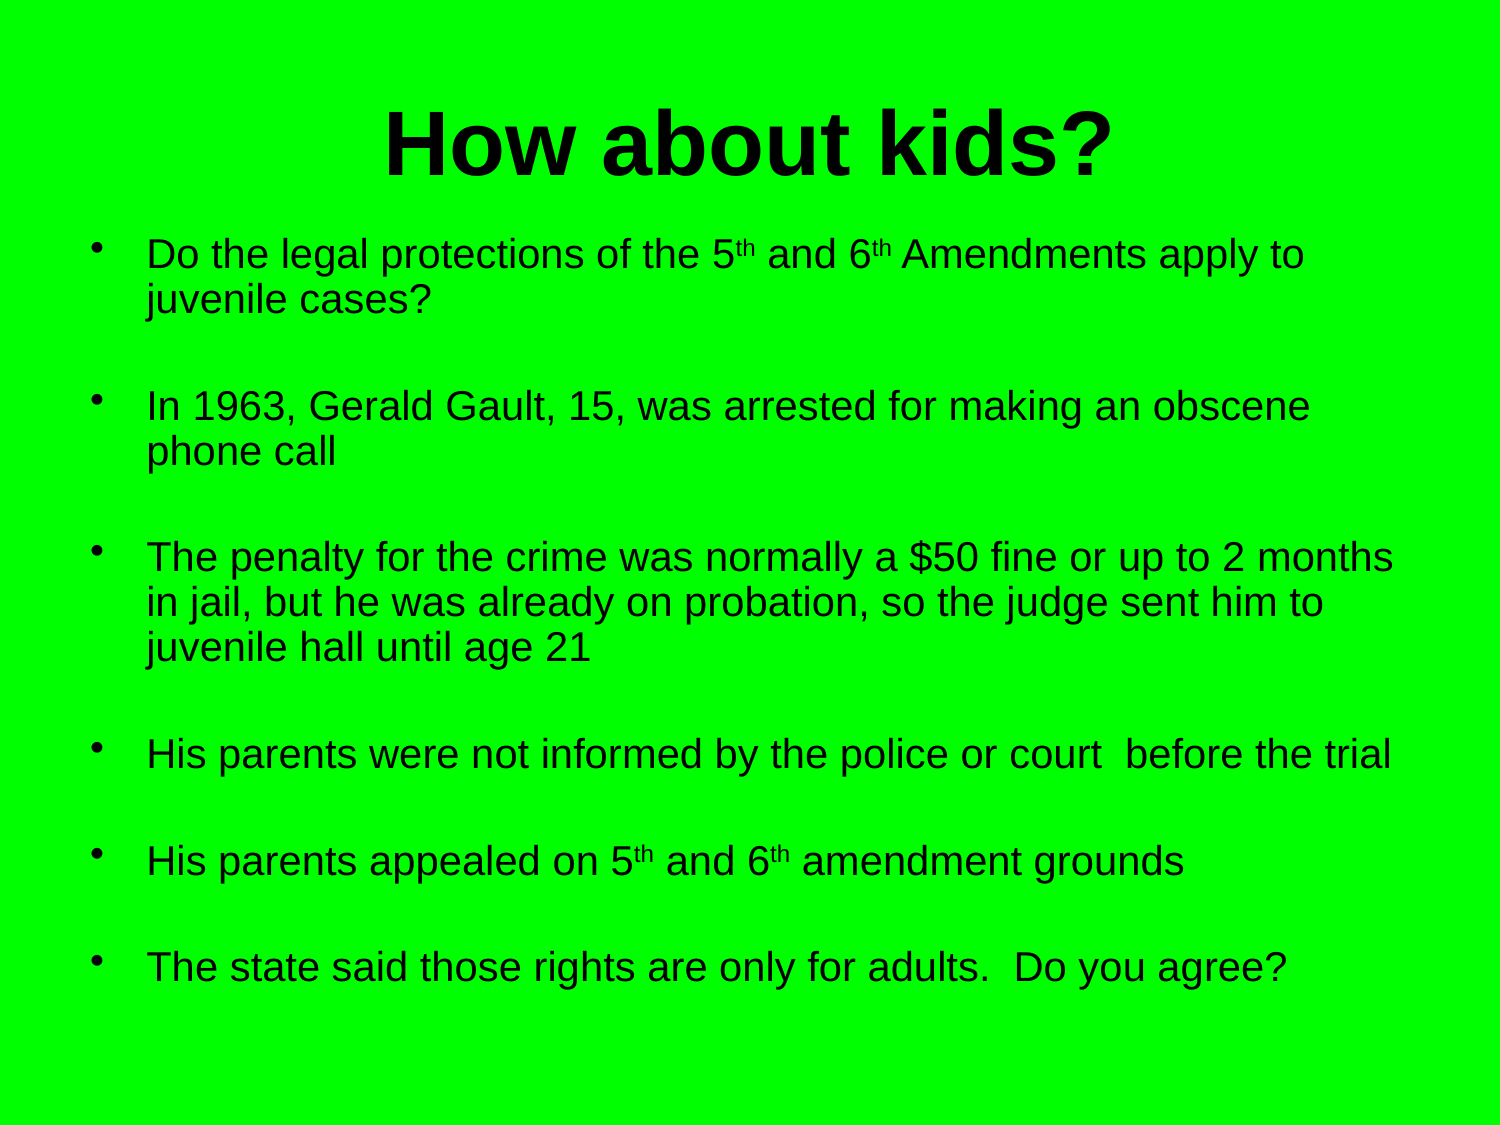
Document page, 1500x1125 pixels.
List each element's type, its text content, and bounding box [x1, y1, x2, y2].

list Do the legal protections of the 5th and 6th Amendments apply to juvenile cases? In 1963, Gerald Gault, 15, was arrested for making an obscene phone call The penalty for the crime was normally a $50 fine or up to 2 months in jail, but he was already on probation, so the judge sent him to juvenile hall until age 21 His parents were not informed by the police or court before the trial His parents appealed on 5th and 6th amendment grounds The state said those rights are only for adults. Do you agree? [75, 224, 1425, 1005]
title How about kids? [75, 45, 1425, 224]
